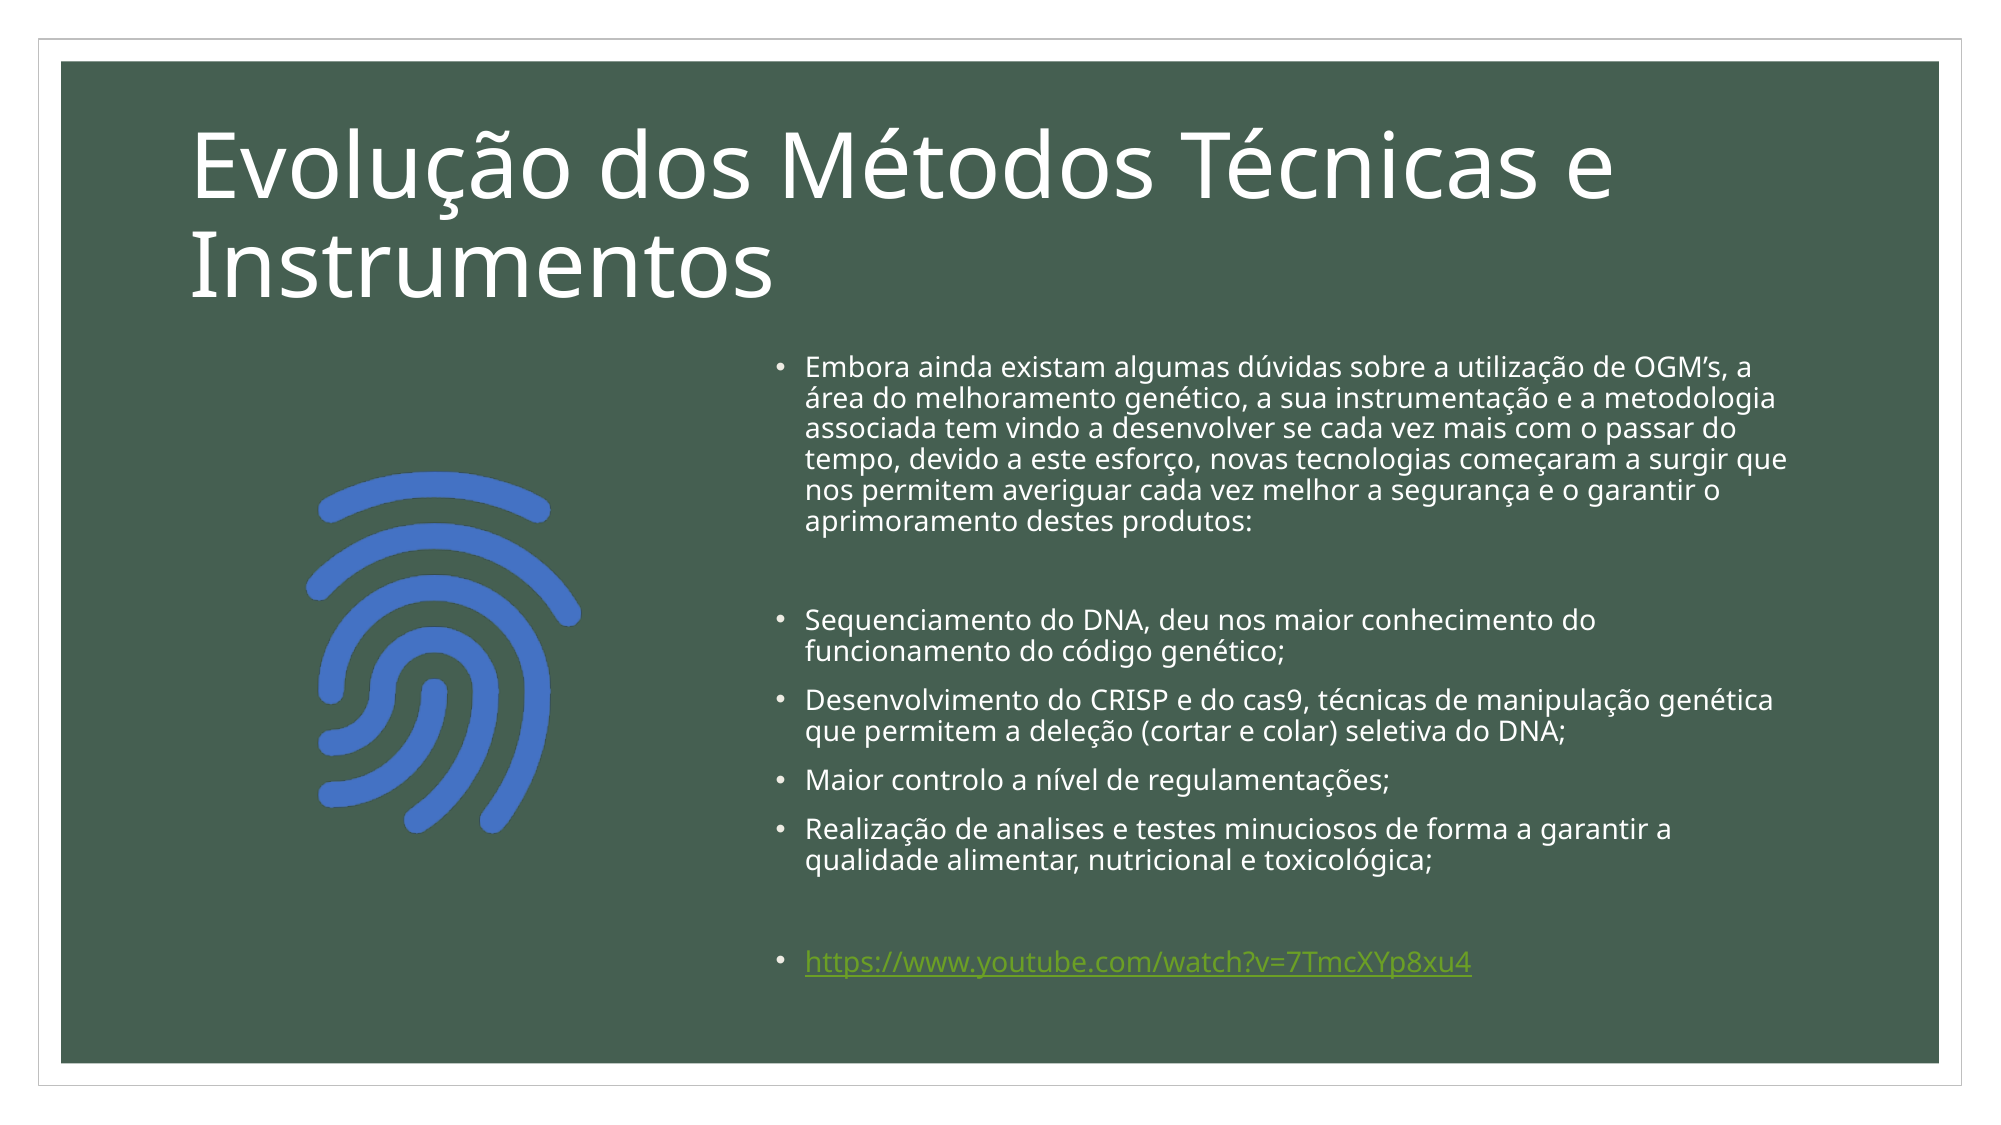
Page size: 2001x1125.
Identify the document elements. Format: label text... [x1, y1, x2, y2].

title Evolução dos Métodos Técnicas e Instrumentos [174, 105, 1825, 331]
list Embora ainda existam algumas dúvidas sobre a utilização de OGM’s, a área do melhoramento genético, a sua instrumentação e a metodologia associada tem vindo a desenvolver se cada vez mais com o passar do tempo, devido a este esforço, novas tecnologias começaram a surgir que nos permitem averiguar cada vez melhor a segurança e o garantir o aprimoramento destes produtos: Sequenciamento do DNA, deu nos maior conhecimento do funcionamento do código genético; Desenvolvimento do CRISP e do cas9, técnicas de manipulação genética que permitem a deleção (cortar e colar) seletiva do DNA; Maior controlo a nível de regulamentações; Realização de analises e testes minuciosos de forma a garantir a qualidade alimentar, nutricional e toxicológica; https://www.youtube.com/watch?v=7TmcXYp8xu4 [760, 345, 1825, 990]
picture [189, 404, 685, 901]
